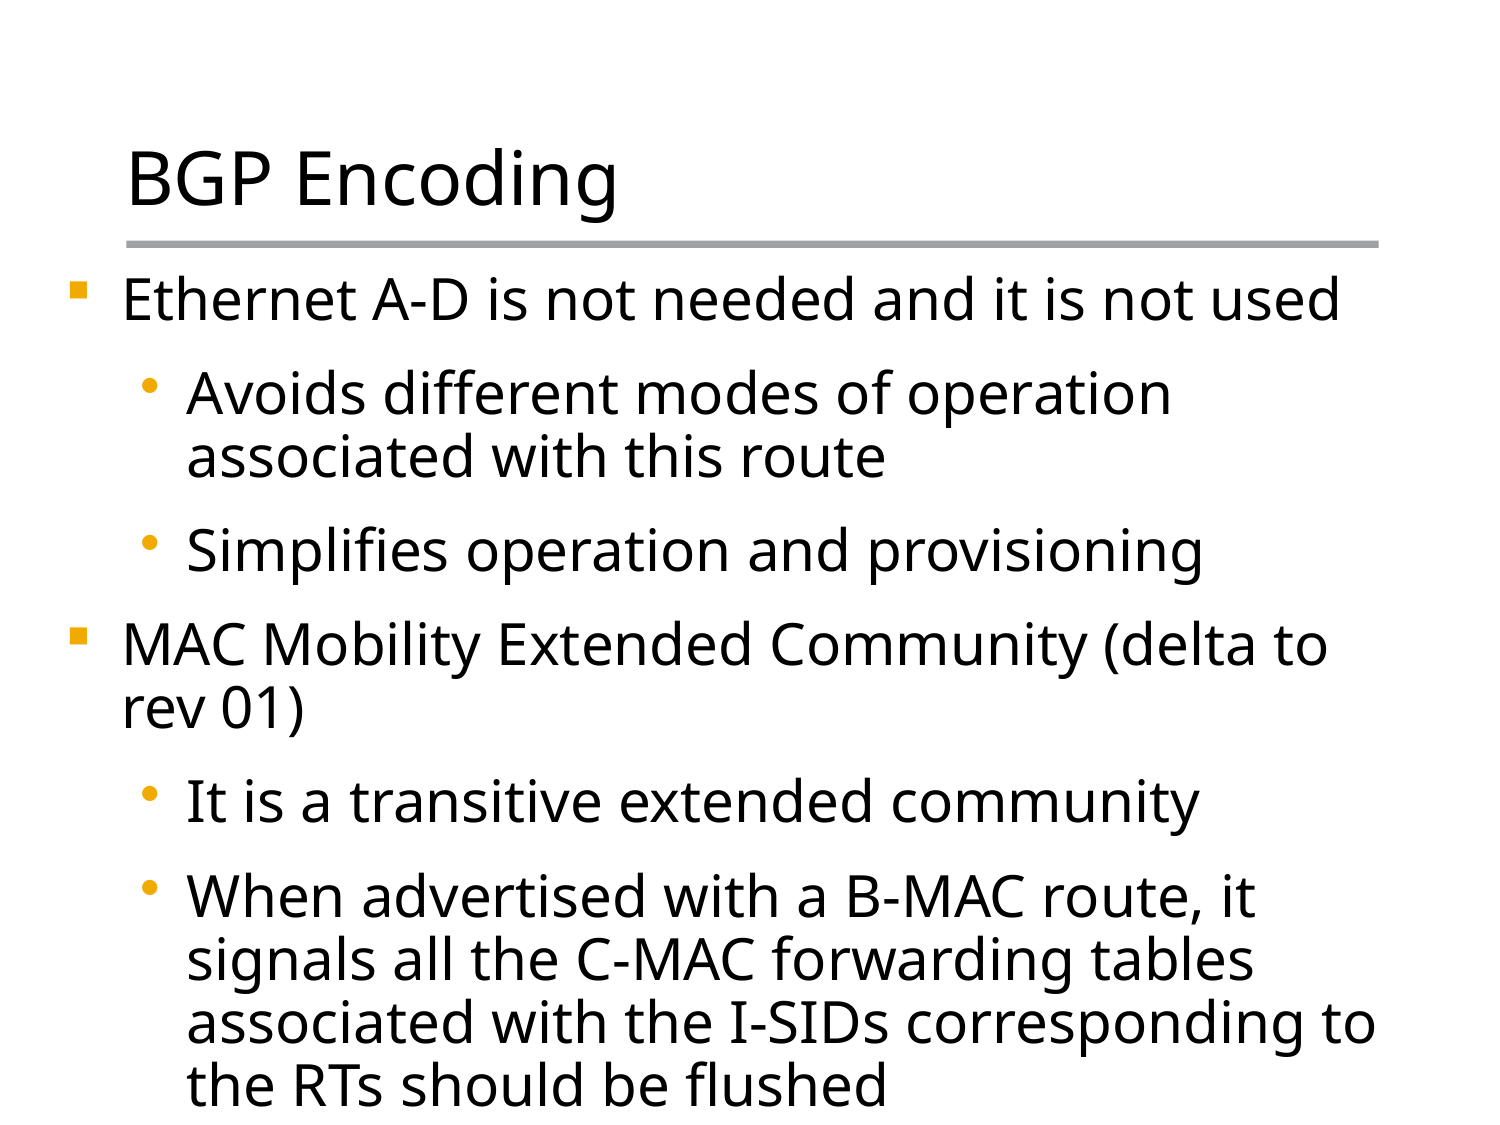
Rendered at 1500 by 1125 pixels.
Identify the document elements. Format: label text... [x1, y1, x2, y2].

list Ethernet A-D is not needed and it is not used Avoids different modes of operation associated with this route Simplifies operation and provisioning MAC Mobility Extended Community (delta to rev 01) It is a transitive extended community When advertised with a B-MAC route, it signals all the C-MAC forwarding tables associated with the I-SIDs corresponding to the RTs should be flushed [49, 262, 1426, 976]
title BGP Encoding [109, 97, 1411, 228]
